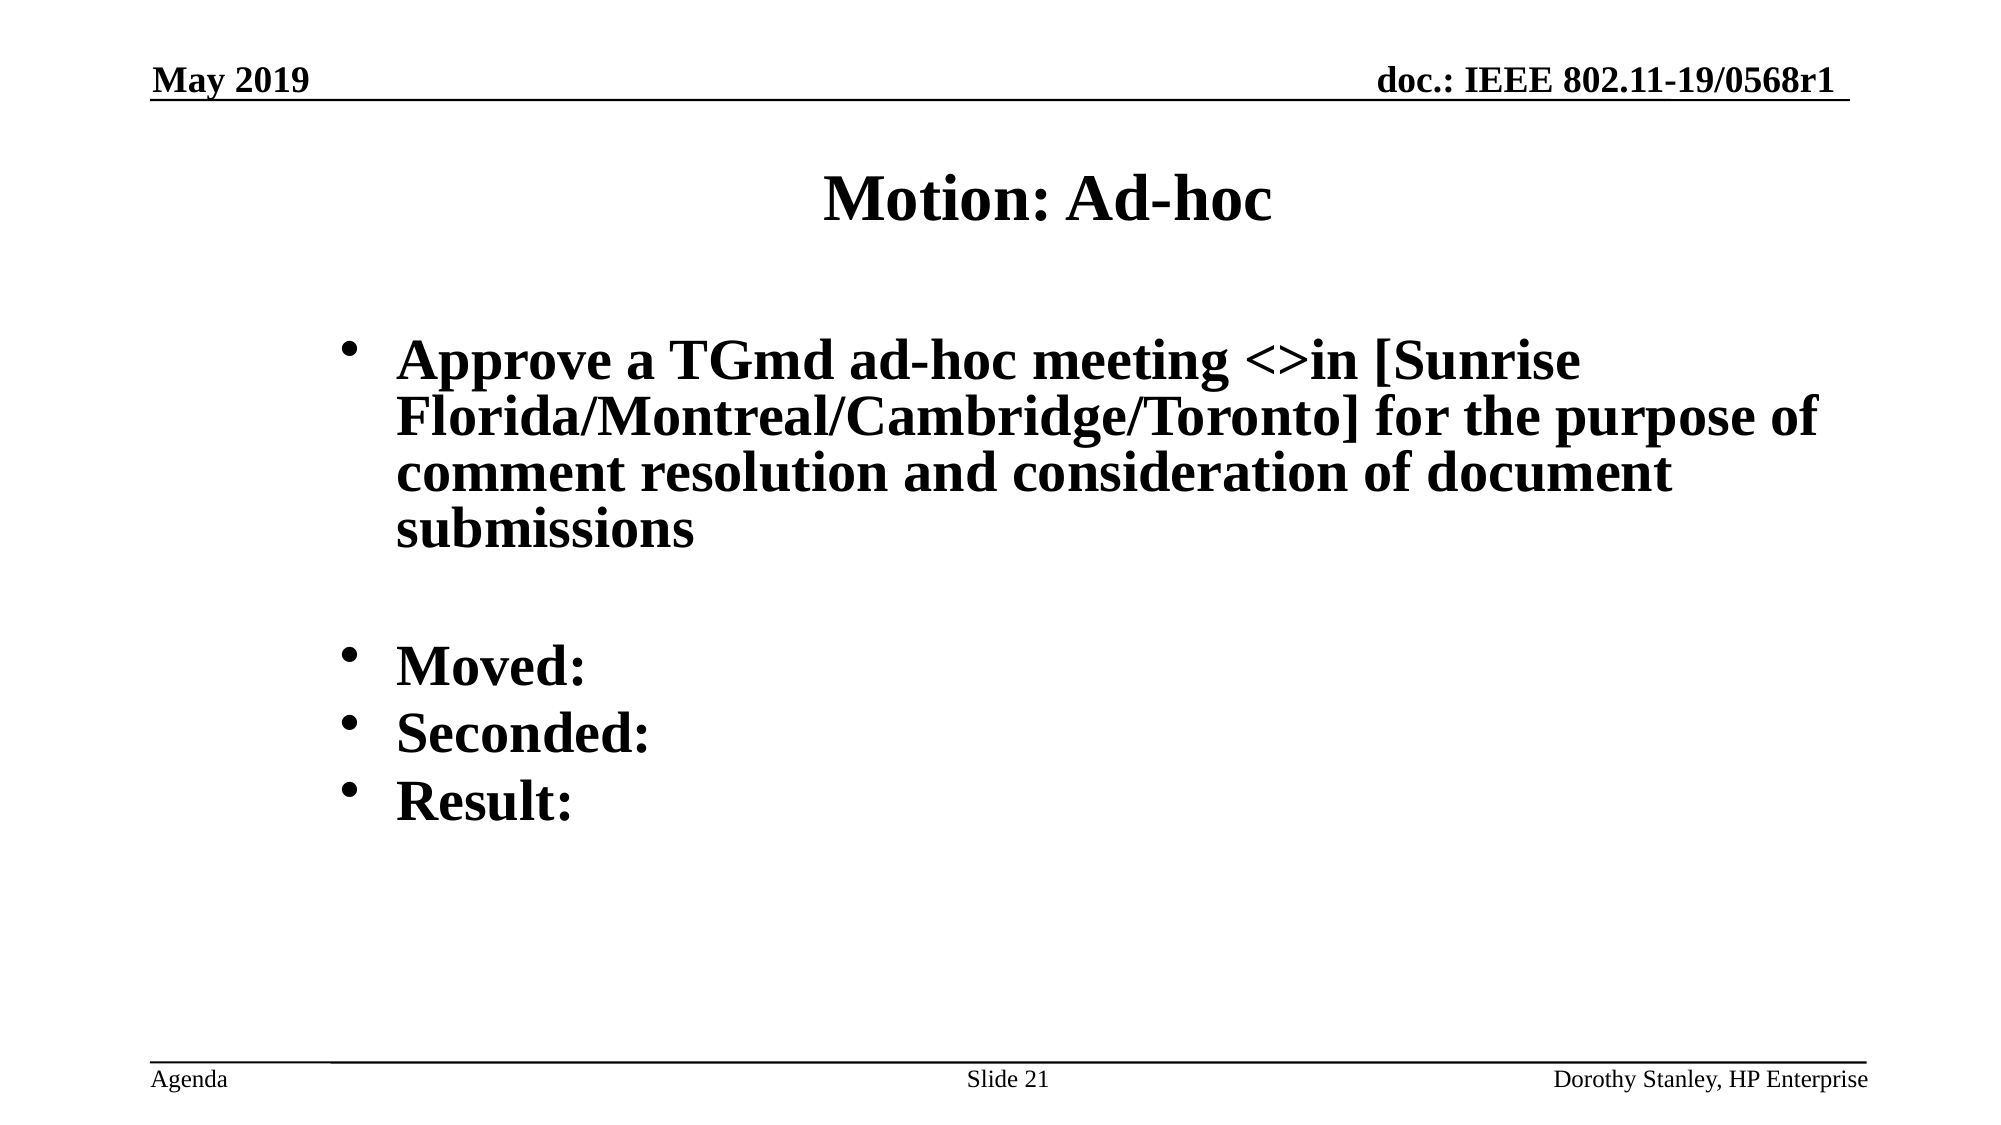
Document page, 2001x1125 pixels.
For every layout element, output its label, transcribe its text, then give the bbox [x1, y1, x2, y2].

slide_number Slide 21 [966, 1078, 1051, 1093]
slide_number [152, 54, 567, 100]
list Approve a TGmd ad-hoc meeting <>in [Sunrise Florida/Montreal/Cambridge/Toronto] for the purpose of comment resolution and consideration of document submissions Moved: Seconded: Result: [324, 327, 1880, 1078]
footer Dorothy Stanley, HP Enterprise [1549, 1078, 1869, 1093]
title Motion: Ad-hoc [300, 106, 1797, 281]
